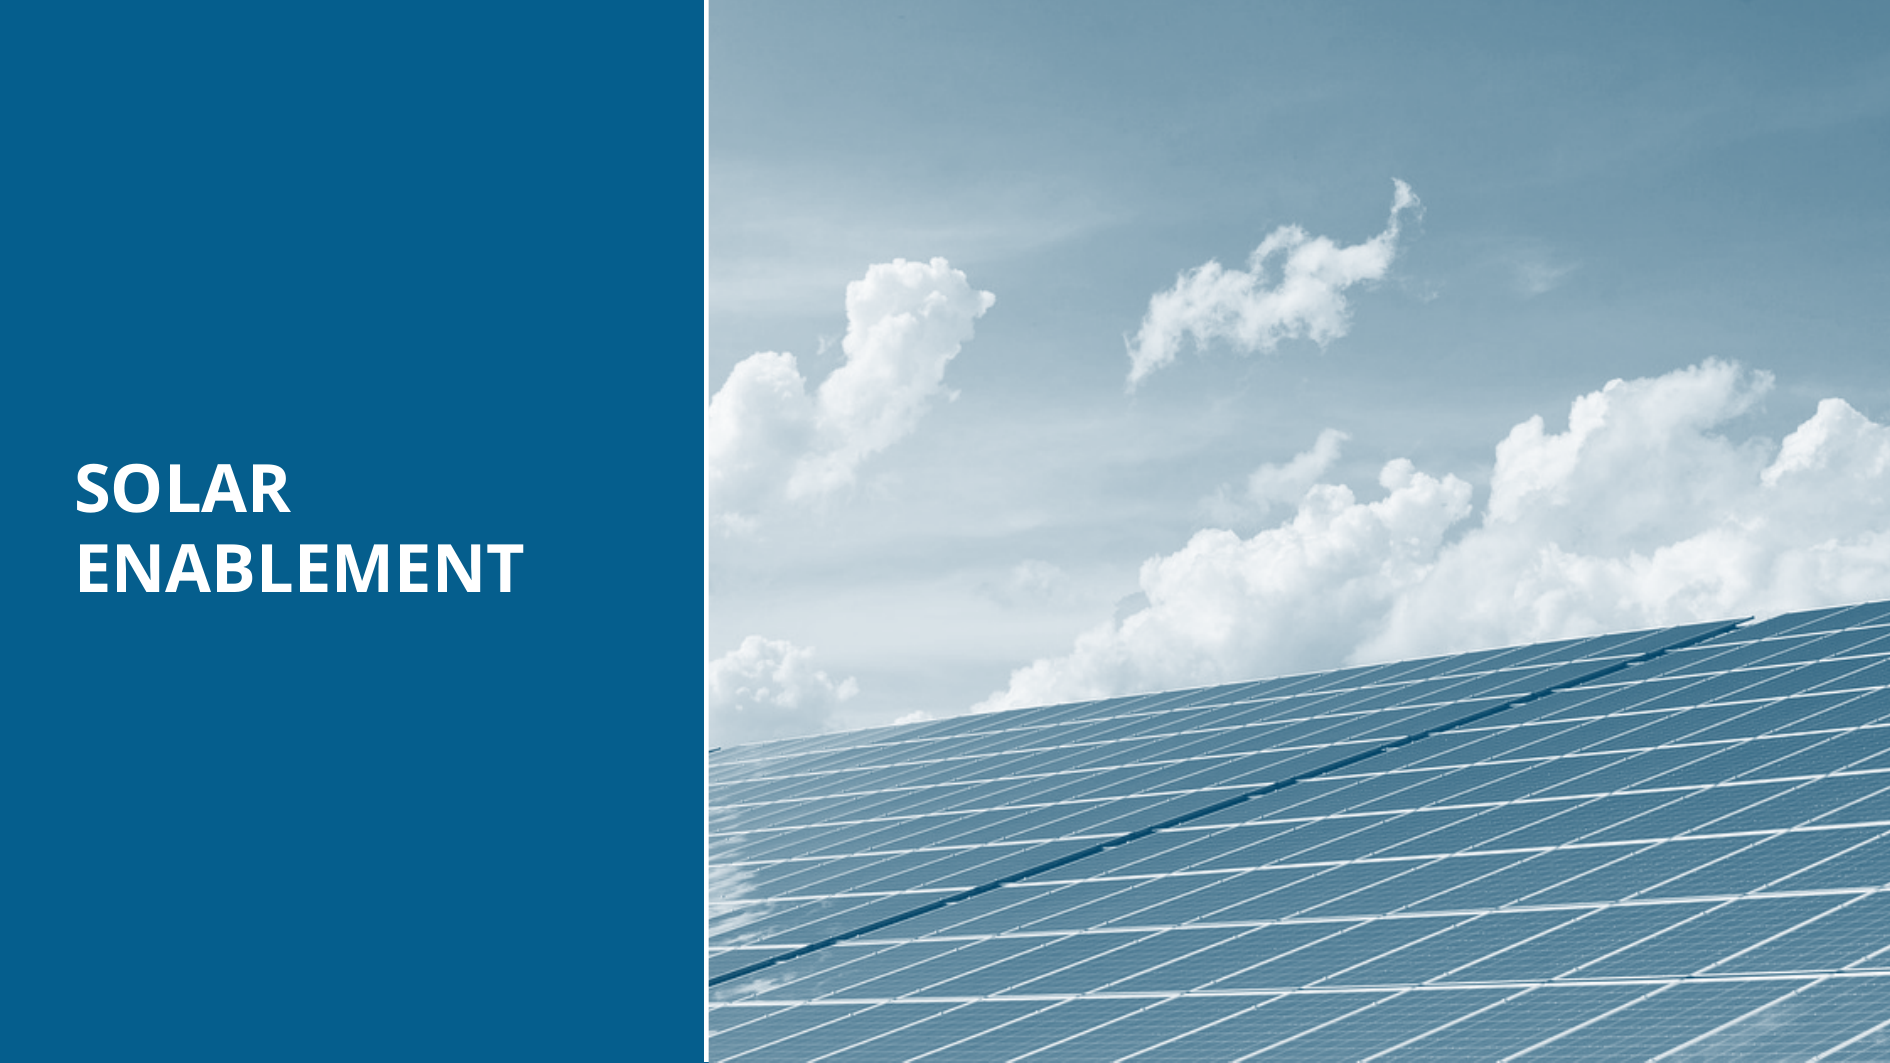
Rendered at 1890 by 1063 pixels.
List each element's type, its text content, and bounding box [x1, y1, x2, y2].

title SOLAR ENABLEMENT [59, 413, 650, 640]
picture [708, 0, 1890, 1063]
